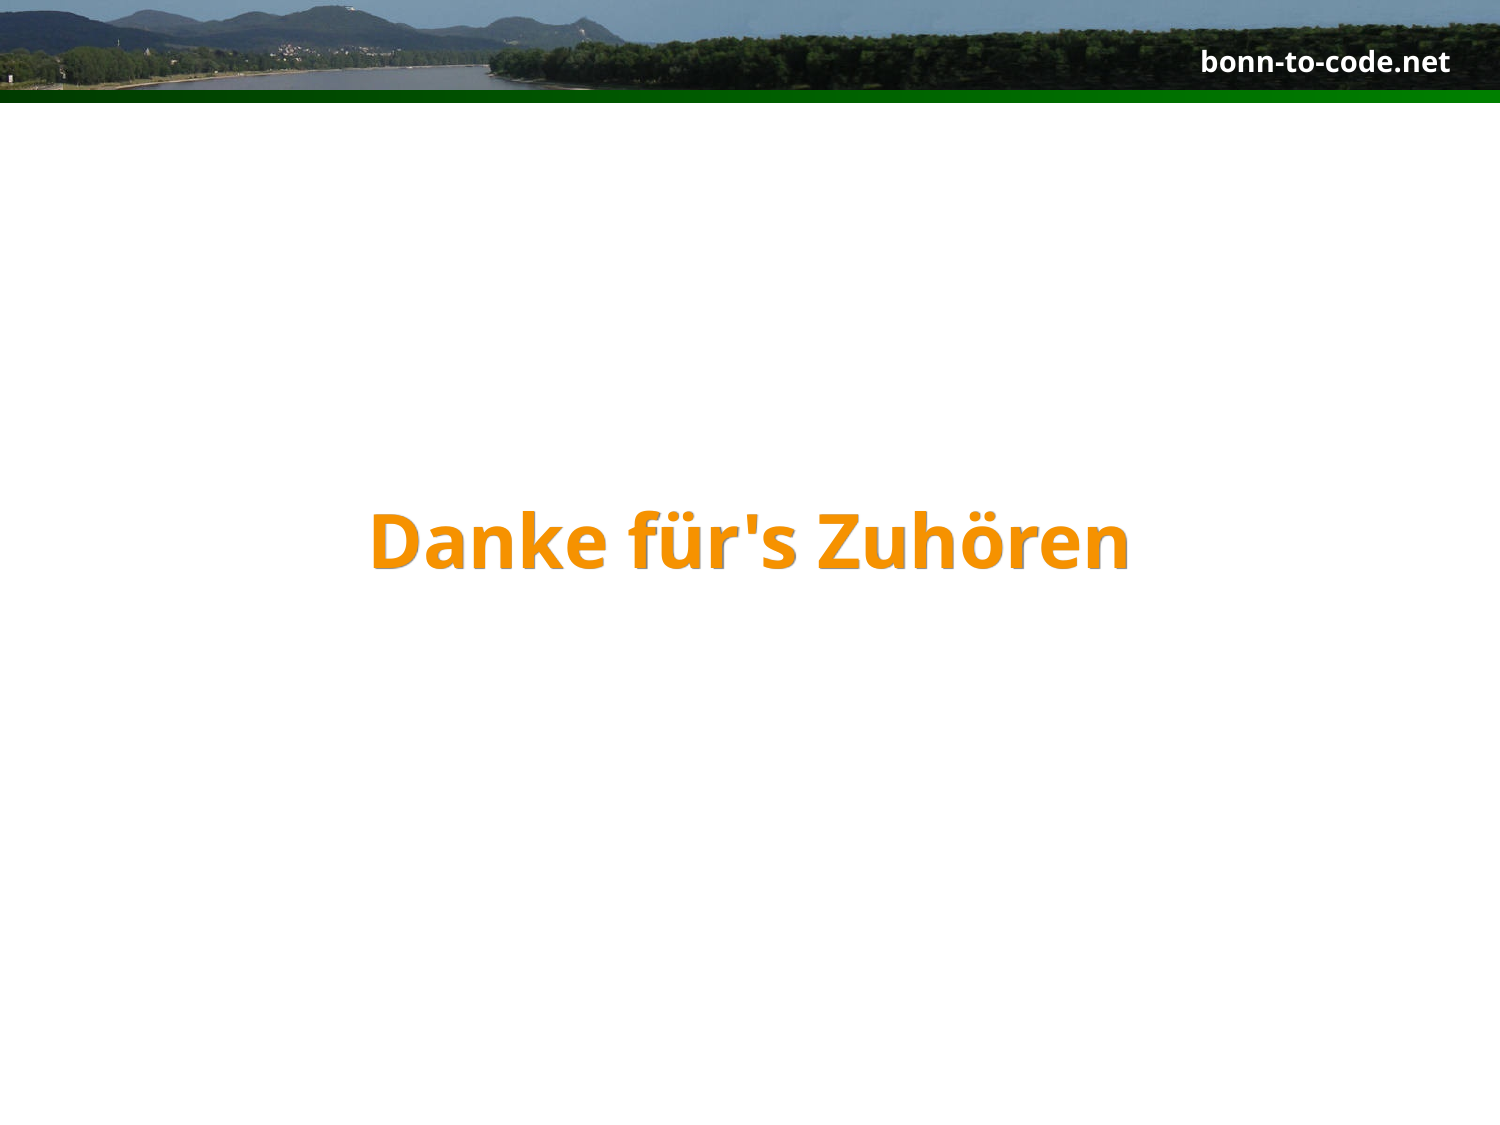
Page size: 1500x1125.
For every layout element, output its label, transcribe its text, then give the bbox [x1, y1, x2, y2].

picture [0, 0, 1500, 90]
title Danke für's Zuhören [112, 467, 1388, 591]
